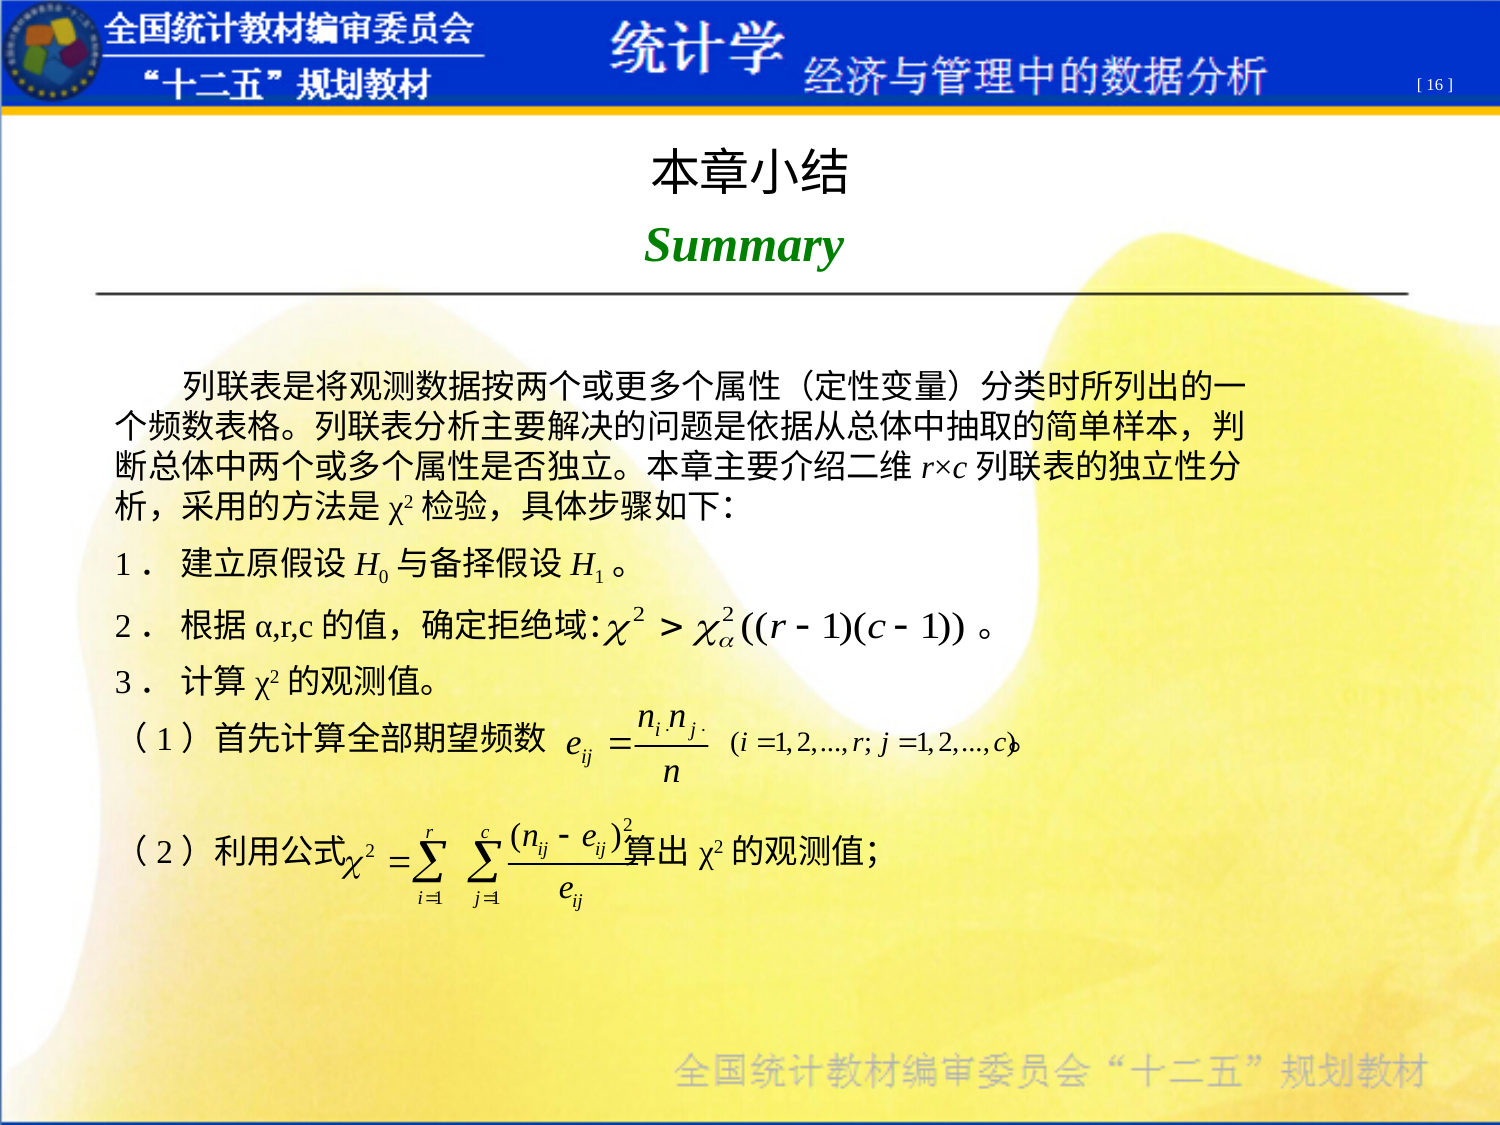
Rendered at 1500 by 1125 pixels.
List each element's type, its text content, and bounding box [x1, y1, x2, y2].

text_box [726, 725, 1022, 764]
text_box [596, 597, 975, 658]
text_box [ 16 ] [1364, 66, 1468, 142]
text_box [560, 692, 715, 791]
text_box Summary [41, 204, 1447, 280]
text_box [336, 810, 644, 918]
text_box 本章小结 [64, 133, 1436, 204]
text_box 列联表是将观测数据按两个或更多个属性（定性变量）分类时所列出的一个频数表格。列联表分析主要解决的问题是依据从总体中抽取的简单样本，判断总体中两个或多个属性是否独立。本章主要介绍二维r×c列联表的独立性分析，采用的方法是χ2检验，具体步骤如下： 1． 建立原假设H0与备择假设H1。 2． 根据α,r,c的值，确定拒绝域： 。 3． 计算χ2的观测值。 （1）首先计算全部期望频数 。 （2）利用公式 算出χ2的观测值； [100, 358, 1282, 934]
picture [0, 1, 1500, 1125]
